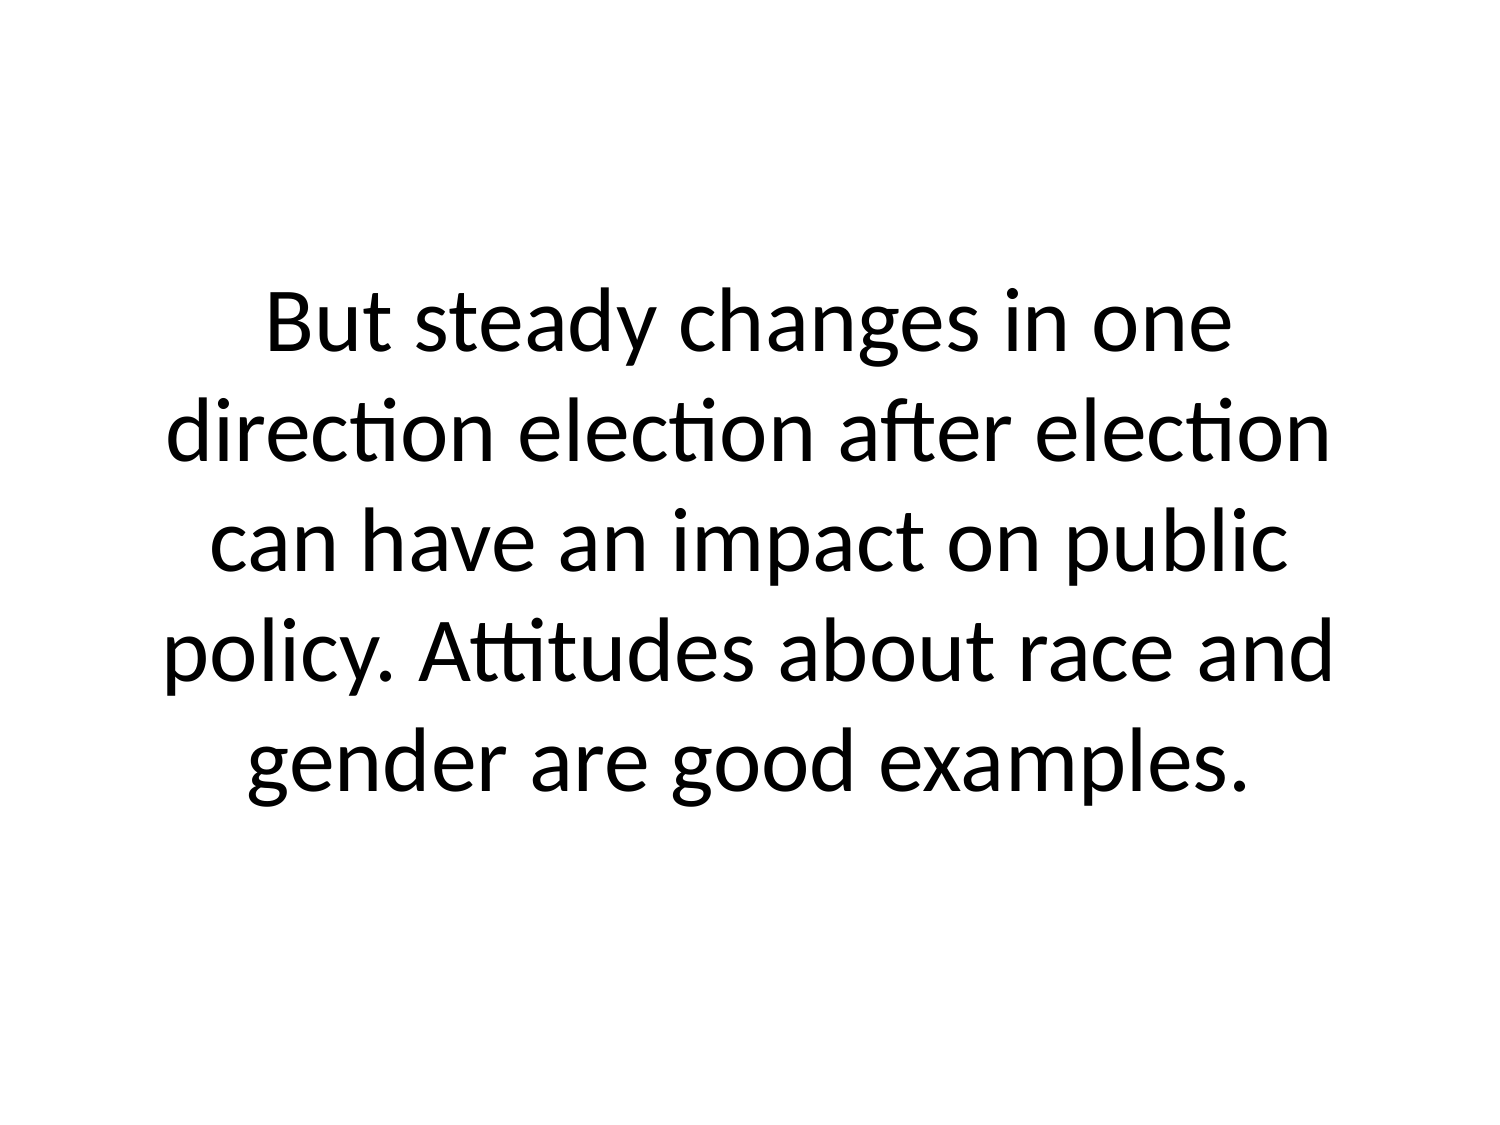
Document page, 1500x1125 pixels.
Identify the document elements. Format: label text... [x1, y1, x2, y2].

title But steady changes in one direction election after election can have an impact on public policy. Attitudes about race and gender are good examples. [74, 44, 1426, 1026]
